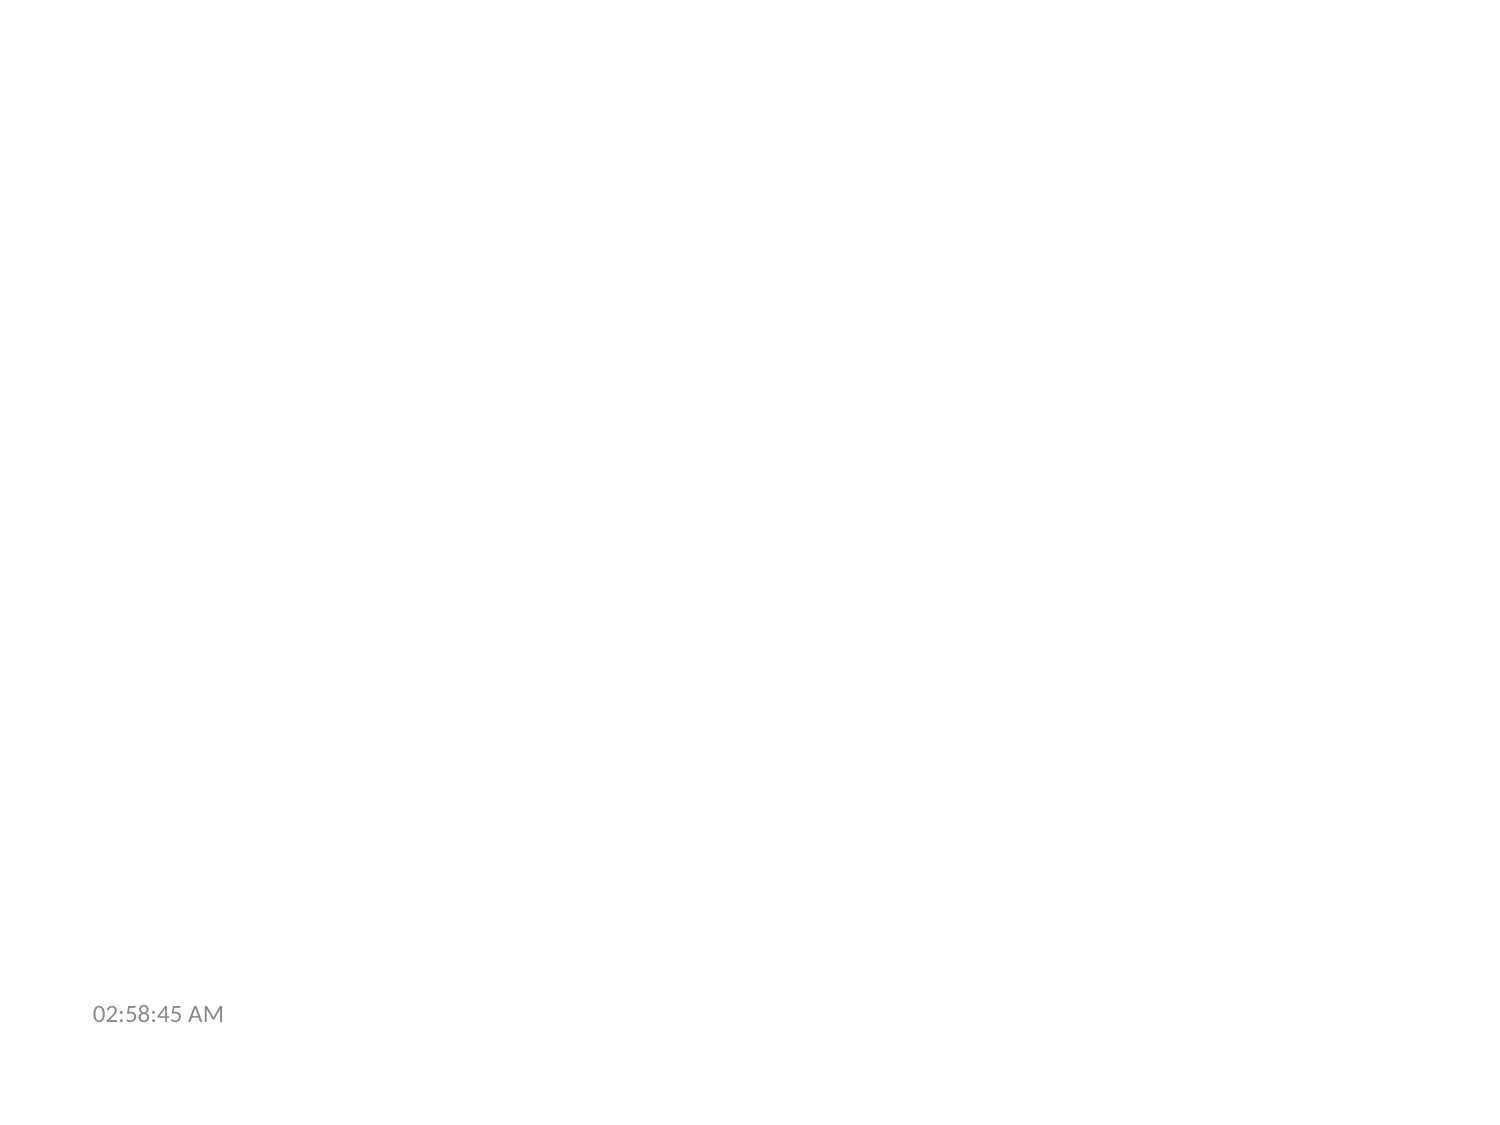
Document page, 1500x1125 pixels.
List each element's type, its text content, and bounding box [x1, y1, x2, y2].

text_box 3:35:09 PM [77, 982, 428, 1043]
